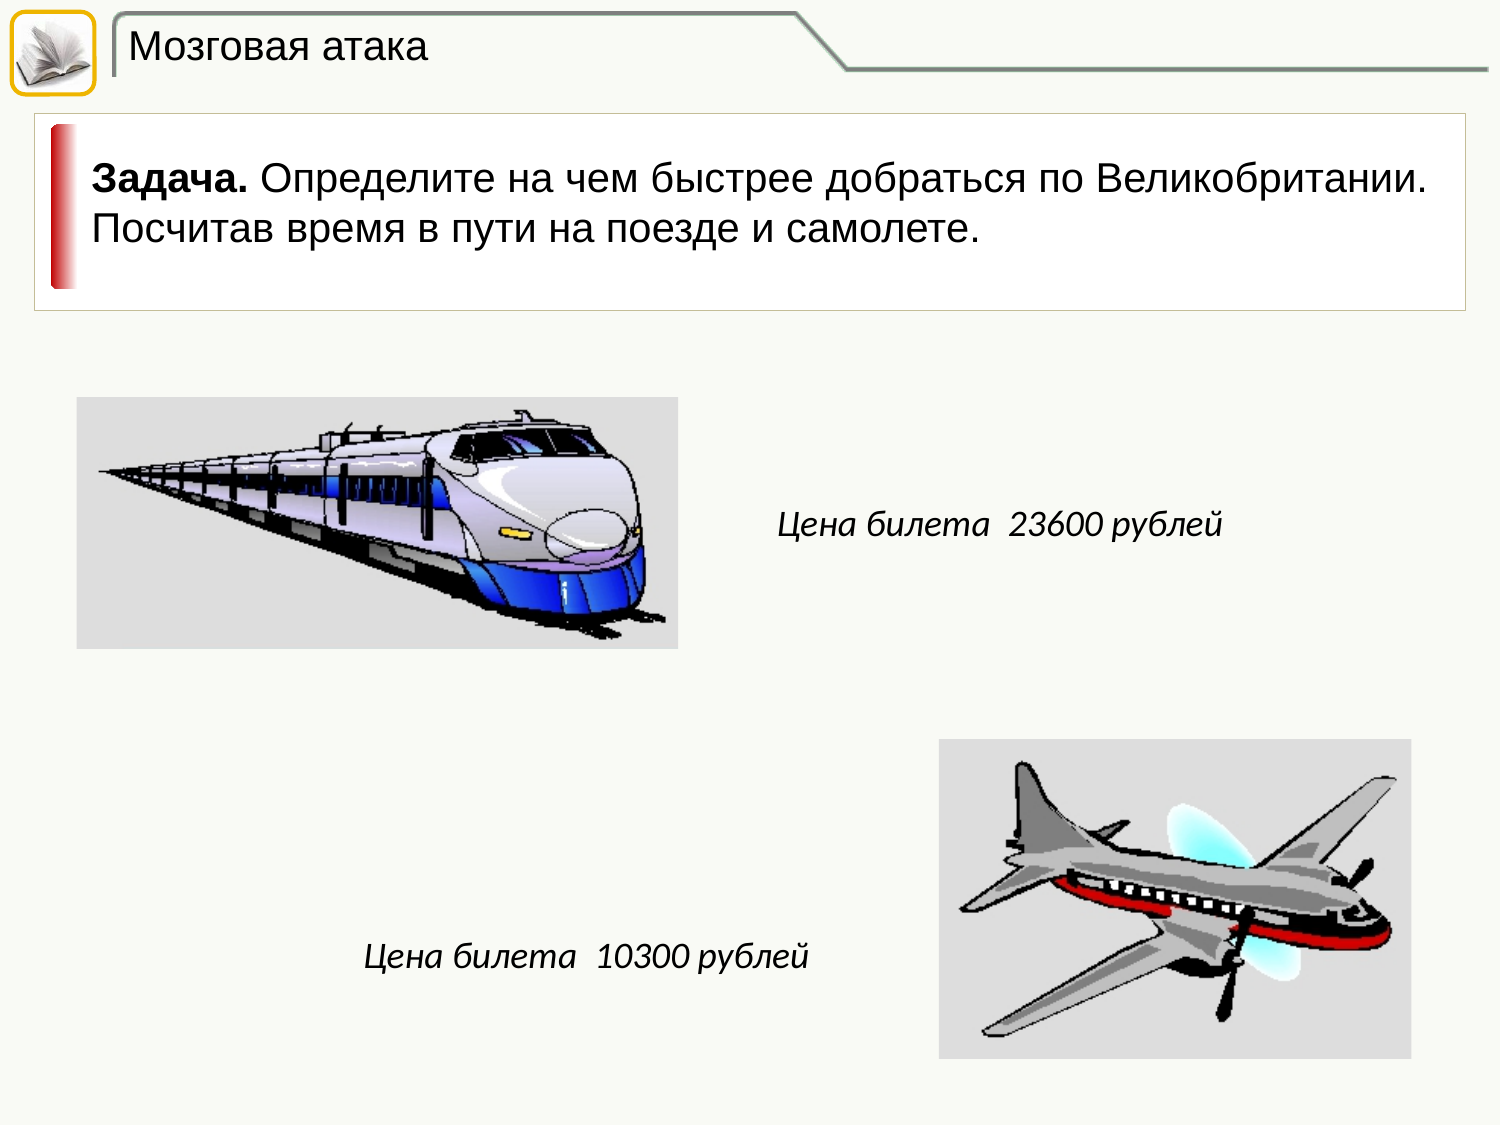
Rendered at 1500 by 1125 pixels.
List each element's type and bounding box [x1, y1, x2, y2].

picture [111, 11, 1489, 77]
text_box [34, 113, 1466, 311]
picture [938, 739, 1412, 1059]
text_box [9, 9, 97, 97]
picture [76, 396, 679, 649]
